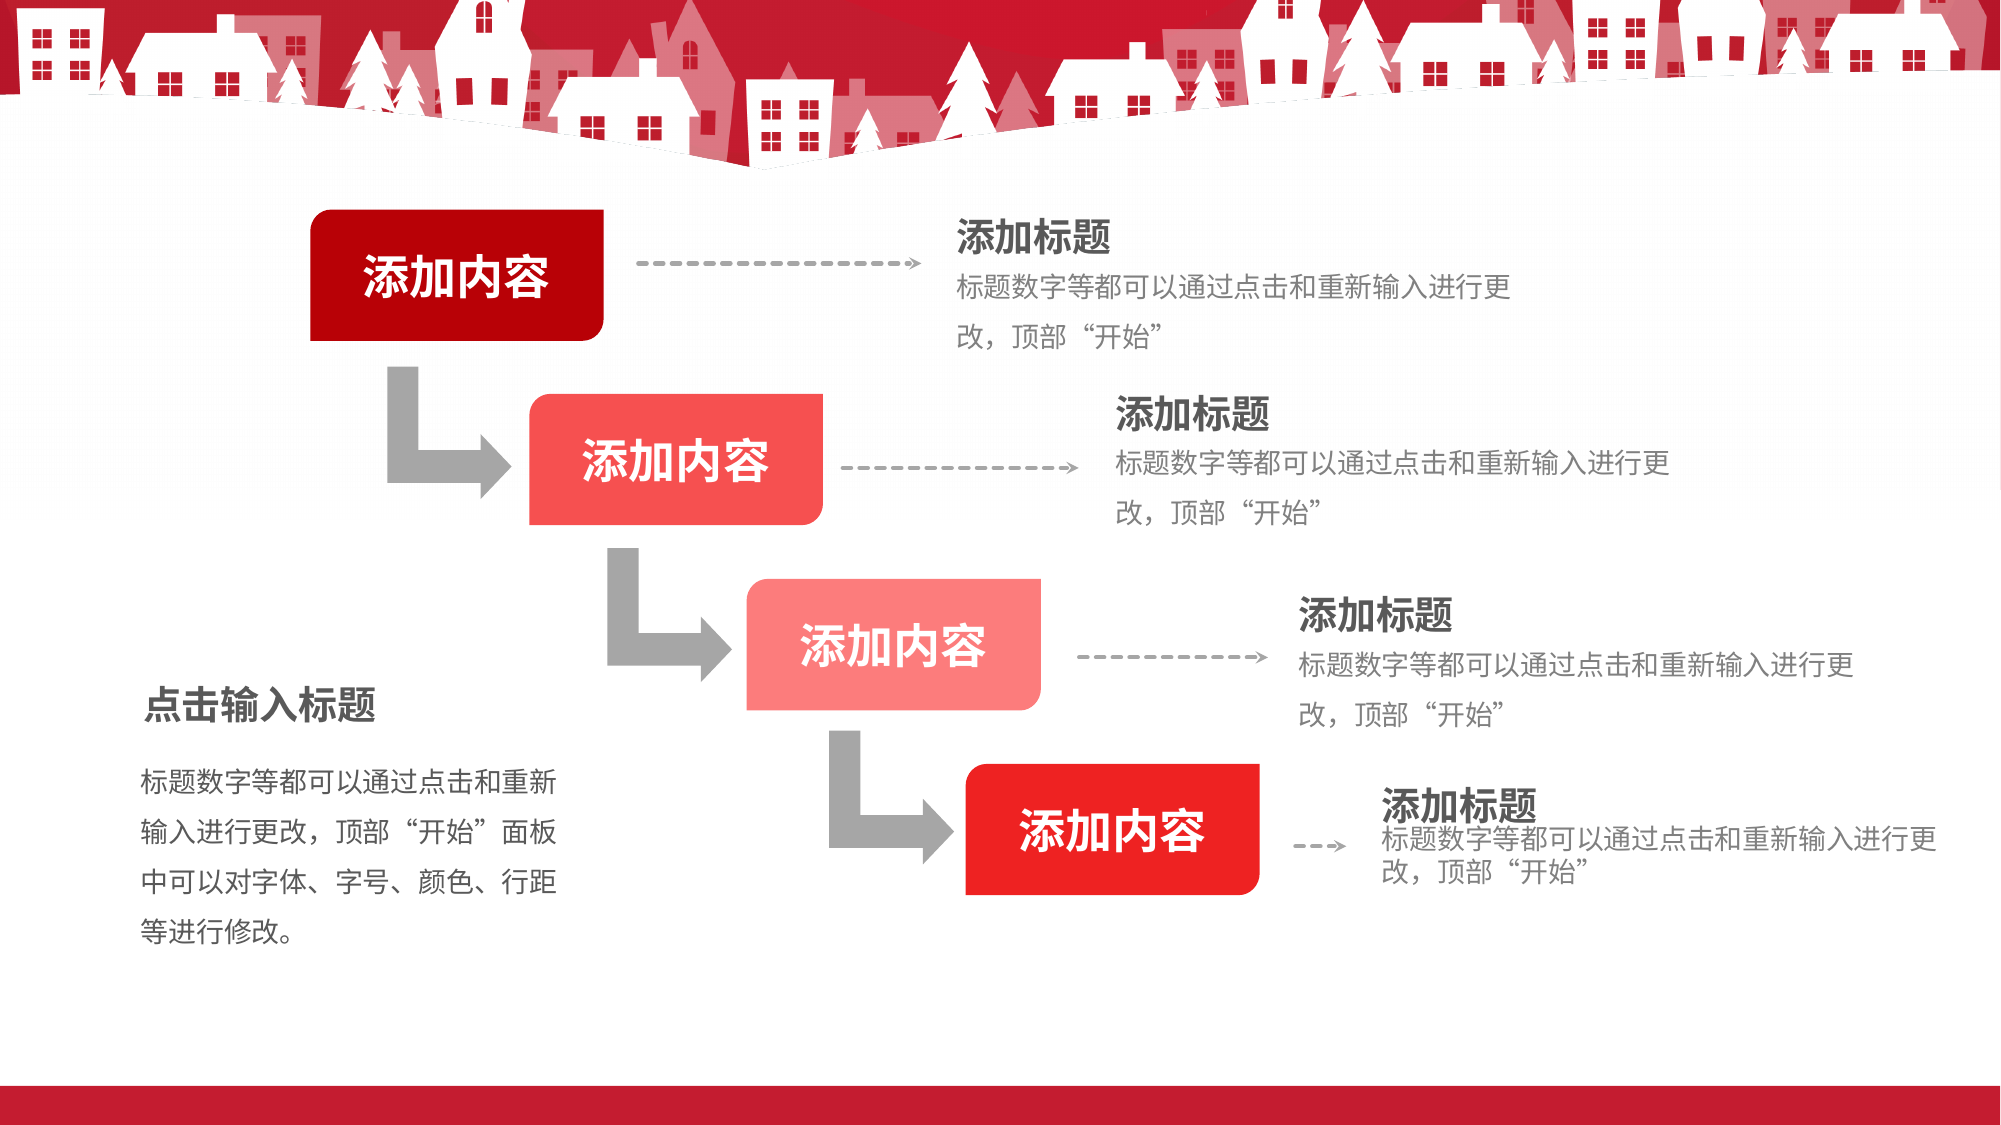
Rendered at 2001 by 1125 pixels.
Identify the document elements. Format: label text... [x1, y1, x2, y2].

picture [0, 0, 2001, 520]
picture [1190, 515, 1201, 520]
picture [1224, 515, 1261, 520]
text_box [829, 730, 955, 865]
text_box [607, 548, 733, 683]
text_box 添加内容 [965, 763, 1260, 896]
picture [1273, 515, 1287, 520]
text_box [1361, 764, 1981, 907]
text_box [935, 196, 1556, 339]
picture [1178, 515, 1188, 520]
picture [1120, 515, 1133, 520]
picture [1136, 515, 1176, 520]
text_box 点击输入标题 [128, 673, 391, 735]
picture [1262, 515, 1271, 520]
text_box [1094, 373, 1714, 515]
text_box [387, 366, 512, 500]
text_box 添加内容 [310, 209, 604, 341]
text_box 添加内容 [529, 393, 823, 526]
text_box 添加内容 [746, 578, 1041, 711]
text_box 标题数字等都可以通过点击和重新输入进行更改，顶部“开始”面板中可以对字体、字号、颜色、行距等进行修改。 [125, 740, 587, 956]
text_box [1278, 574, 1898, 717]
